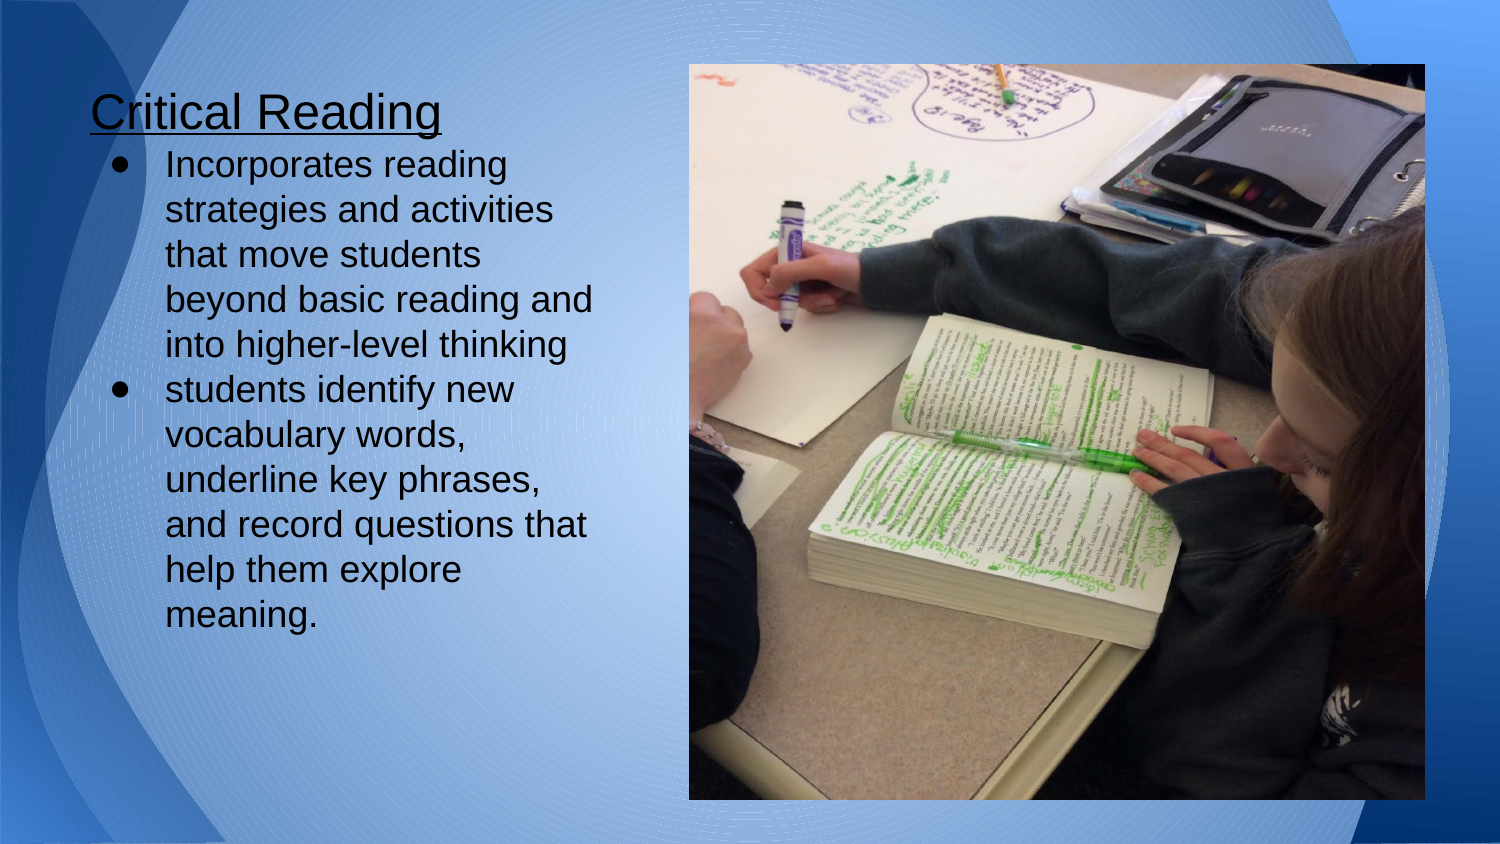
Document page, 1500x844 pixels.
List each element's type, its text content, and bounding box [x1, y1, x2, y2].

picture [689, 64, 1426, 800]
list Critical Reading Incorporates reading strategies and activities that move students beyond basic reading and into higher-level thinking students identify new vocabulary words, underline key phrases, and record questions that help them explore meaning. [75, 64, 627, 800]
